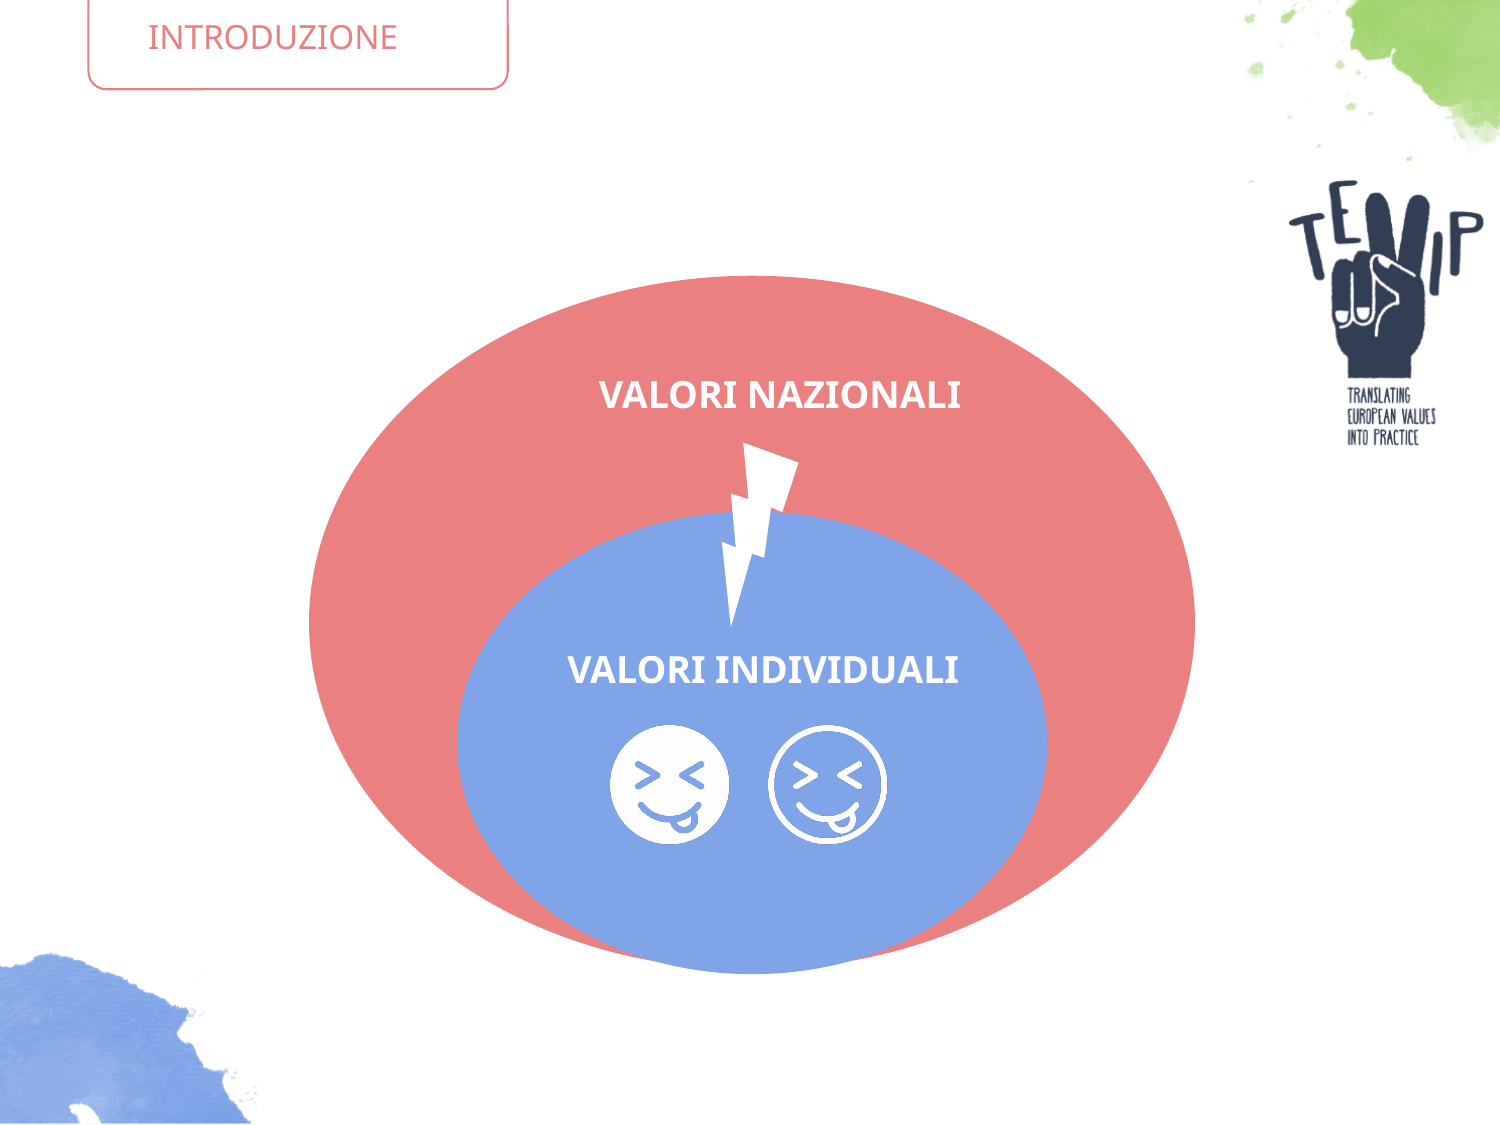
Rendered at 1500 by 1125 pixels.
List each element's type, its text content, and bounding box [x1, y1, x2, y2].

text_box VALORI INDIVIDUALI [511, 638, 1015, 699]
text_box [457, 511, 1048, 975]
text_box [721, 442, 799, 628]
picture [594, 709, 745, 860]
picture [1213, 0, 1500, 463]
picture [752, 709, 903, 860]
text_box VALORI NAZIONALI [532, 363, 1029, 424]
picture [0, 946, 261, 1125]
text_box INTRODUZIONE [88, 0, 508, 90]
text_box [309, 275, 1195, 961]
